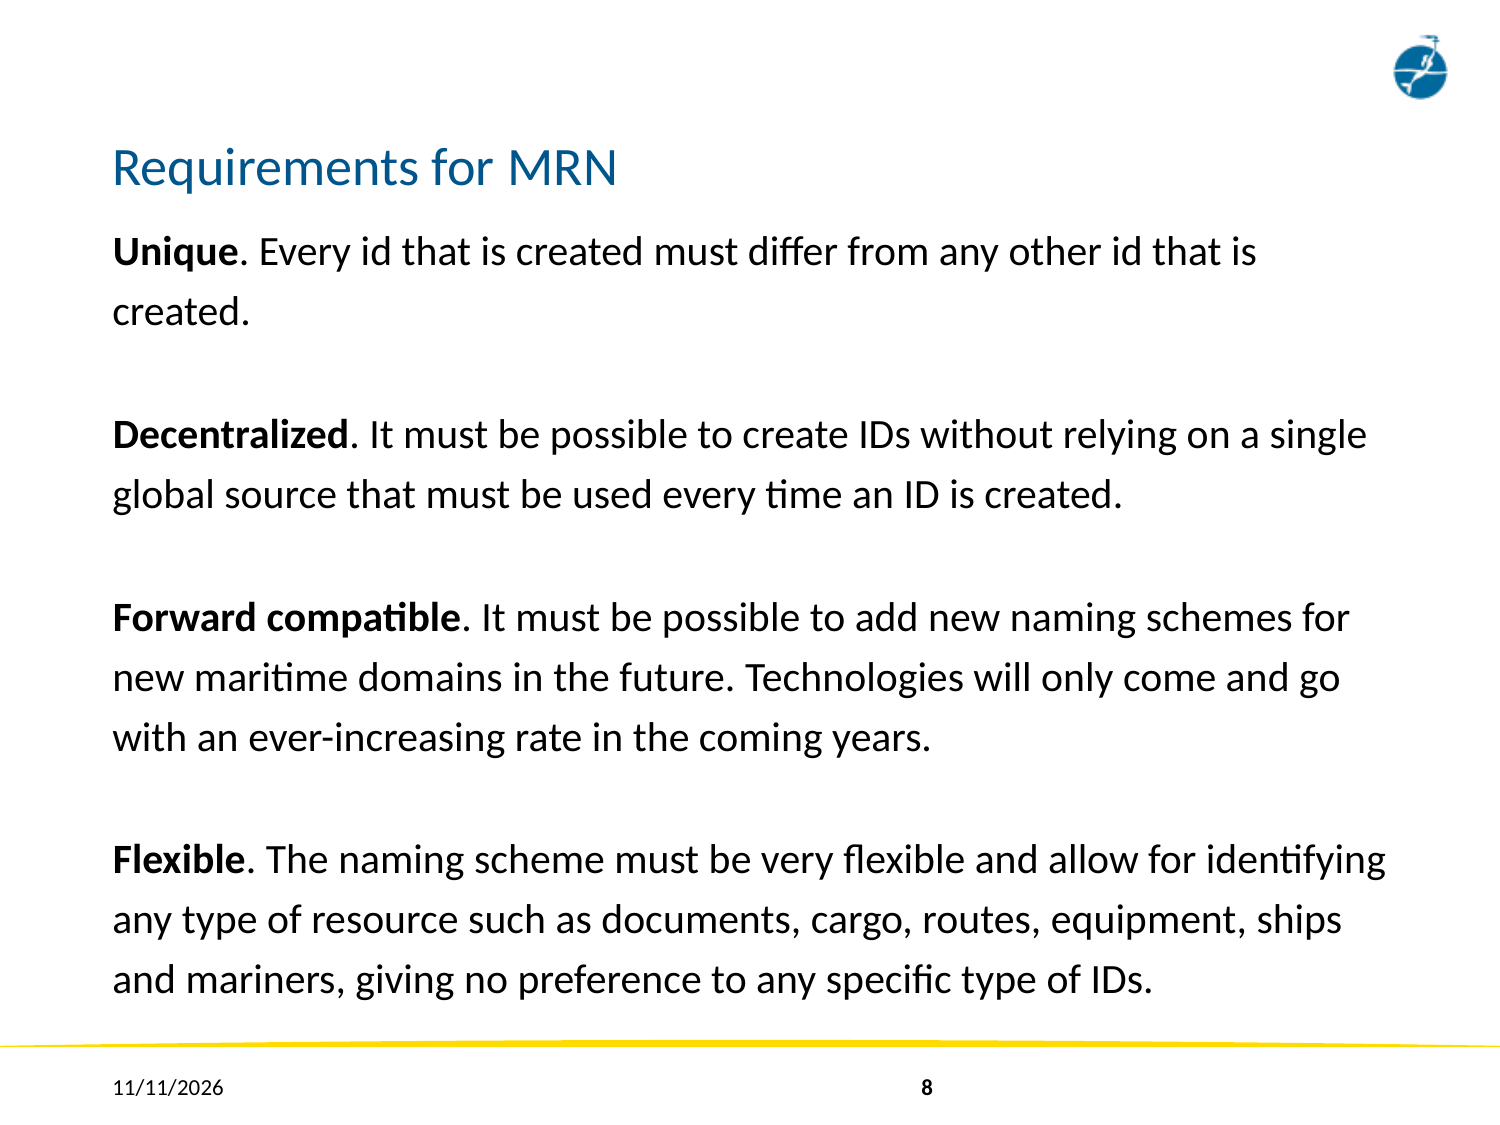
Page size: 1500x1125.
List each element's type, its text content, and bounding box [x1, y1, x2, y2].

slide_number 8 [466, 1046, 1388, 1125]
title Requirements for MRN [112, 42, 1388, 197]
list Unique. Every id that is created must differ from any other id that is created. Decentralized. It must be possible to create IDs without relying on a single global source that must be used every time an ID is created. Forward compatible. It must be possible to add new naming schemes for new maritime domains in the future. Technologies will only come and go with an ever-increasing rate in the coming years. Flexible. The naming scheme must be very flexible and allow for identifying any type of resource such as documents, cargo, routes, equipment, ships and mariners, giving no preference to any specific type of IDs. [112, 214, 1388, 1024]
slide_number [112, 1046, 461, 1125]
